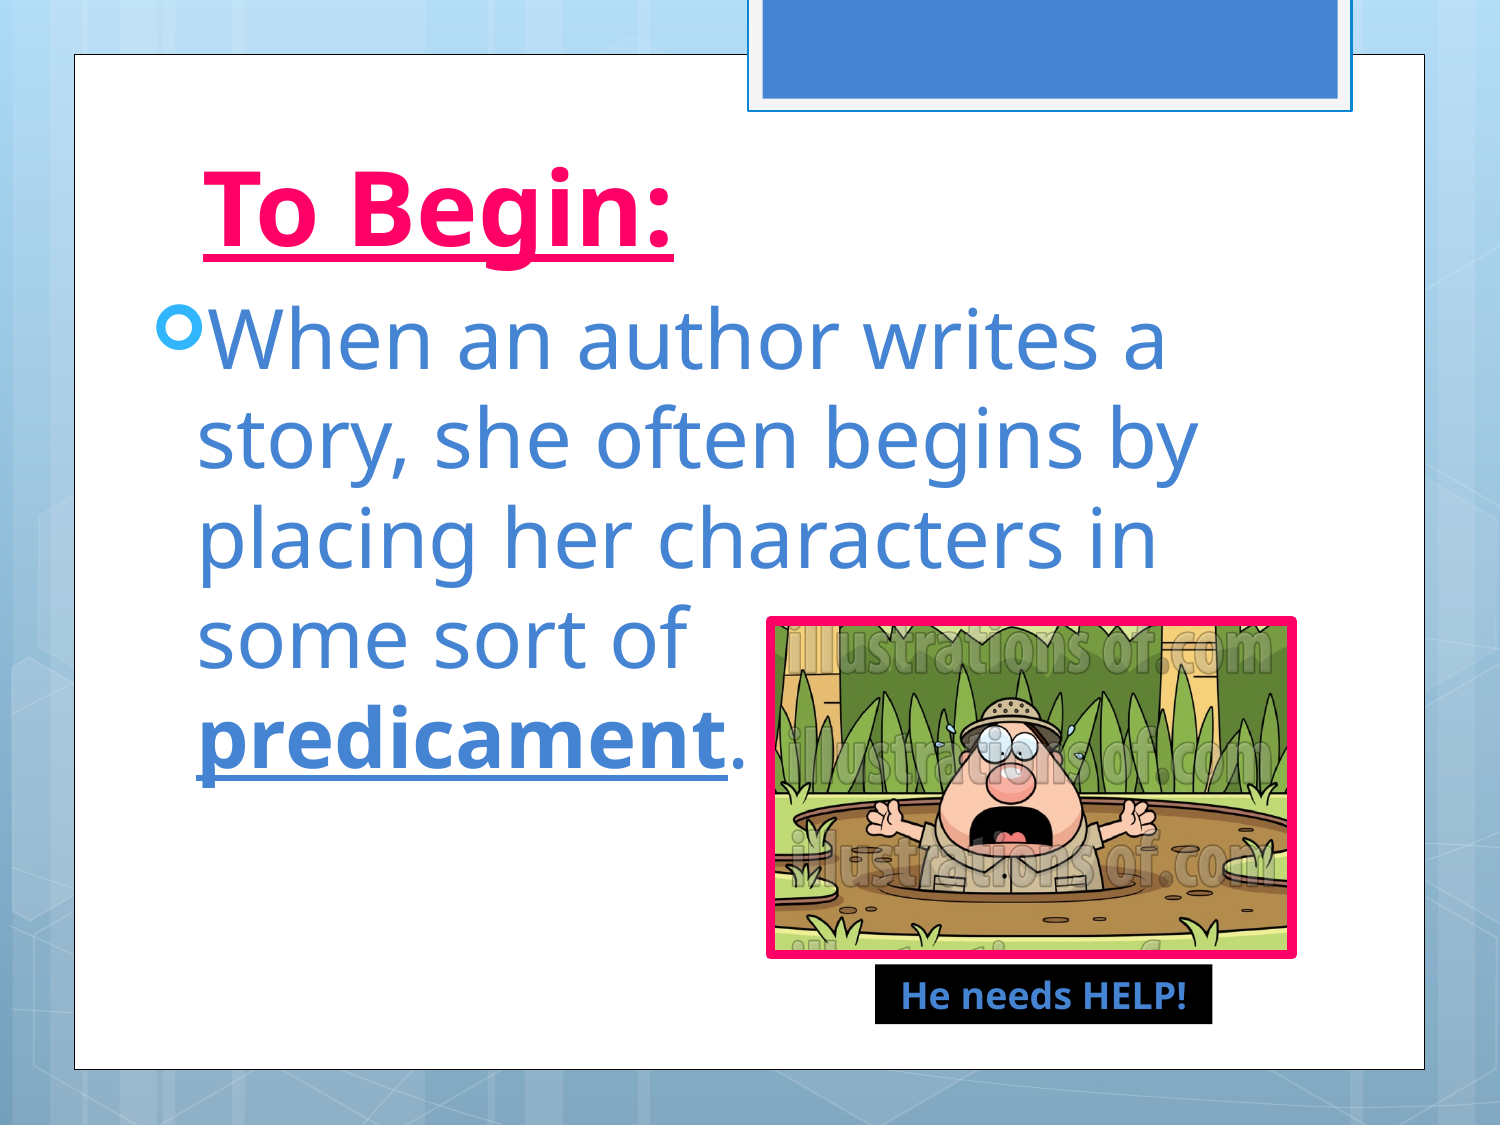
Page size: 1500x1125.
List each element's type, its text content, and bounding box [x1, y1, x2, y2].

list When an author writes a story, she often begins by placing her characters in some sort of predicament. [125, 278, 1237, 854]
text_box He needs HELP! [875, 964, 1213, 1025]
picture [774, 625, 1288, 951]
title To Begin: [187, 159, 1400, 275]
